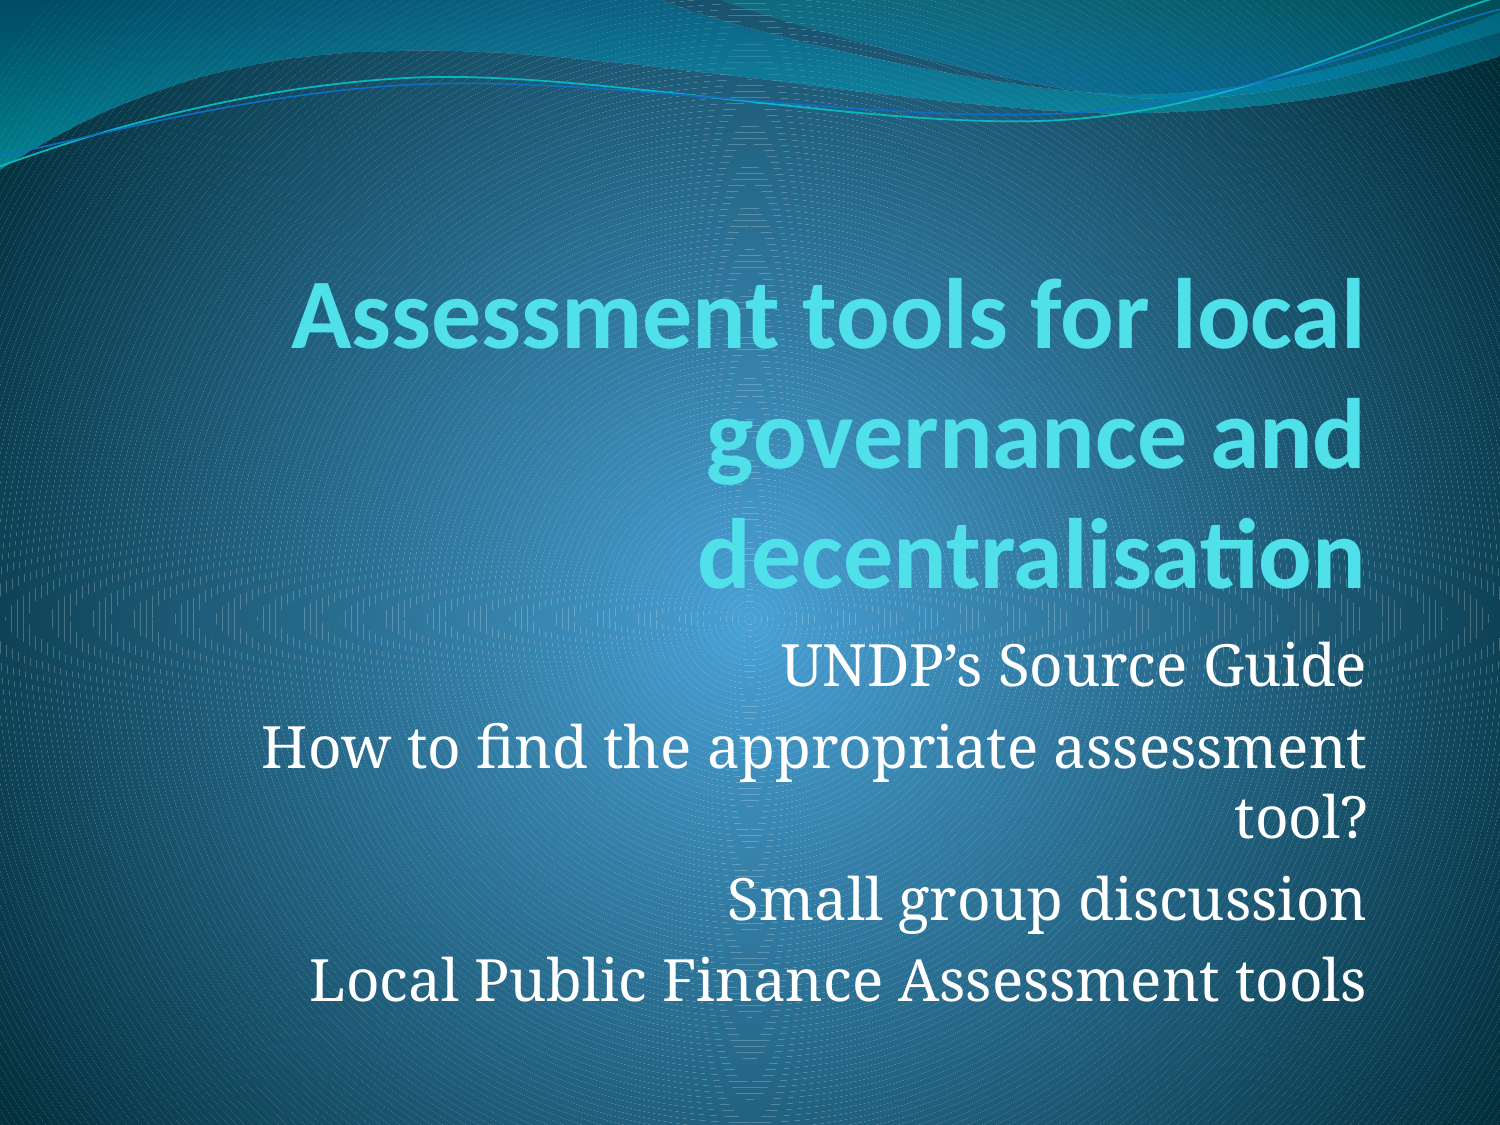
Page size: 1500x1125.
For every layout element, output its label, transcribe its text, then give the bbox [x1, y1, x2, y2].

title Assessment tools for local governance and decentralisation [81, 245, 1371, 609]
subtitle UNDP’s Source Guide How to find the appropriate assessment tool? Small group discussion Local Public Finance Assessment tools [81, 620, 1371, 876]
